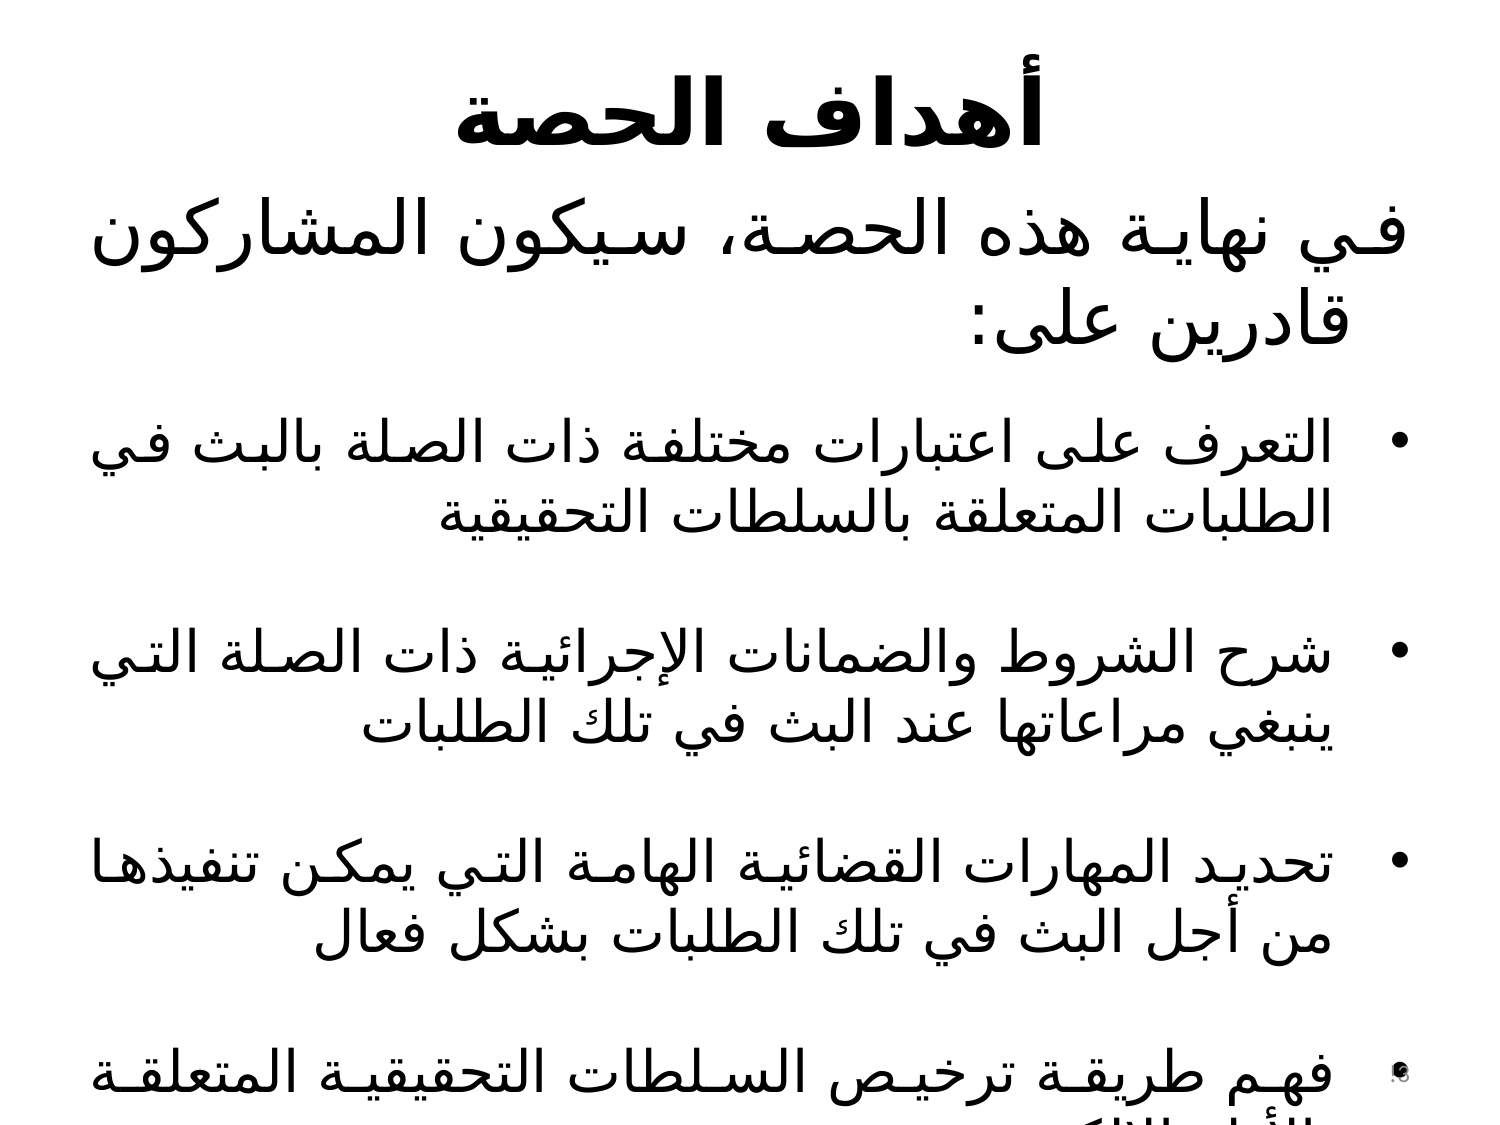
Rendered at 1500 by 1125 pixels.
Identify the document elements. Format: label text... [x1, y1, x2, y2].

text_box في نهاية هذه الحصة، سيكون المشاركون قادرين على: التعرف على اعتبارات مختلفة ذات الصلة بالبث في الطلبات المتعلقة بالسلطات التحقيقية شرح الشروط والضمانات الإجرائية ذات الصلة التي ينبغي مراعاتها عند البث في تلك الطلبات تحديد المهارات القضائية الهامة التي يمكن تنفيذها من أجل البث في تلك الطلبات بشكل فعال فهم طريقة ترخيص السلطات التحقيقية المتعلقة بالأدلة الإلكترونية [74, 171, 1425, 1048]
title أهداف الحصة [75, 45, 1425, 171]
slide_number !3 [1074, 1042, 1425, 1103]
